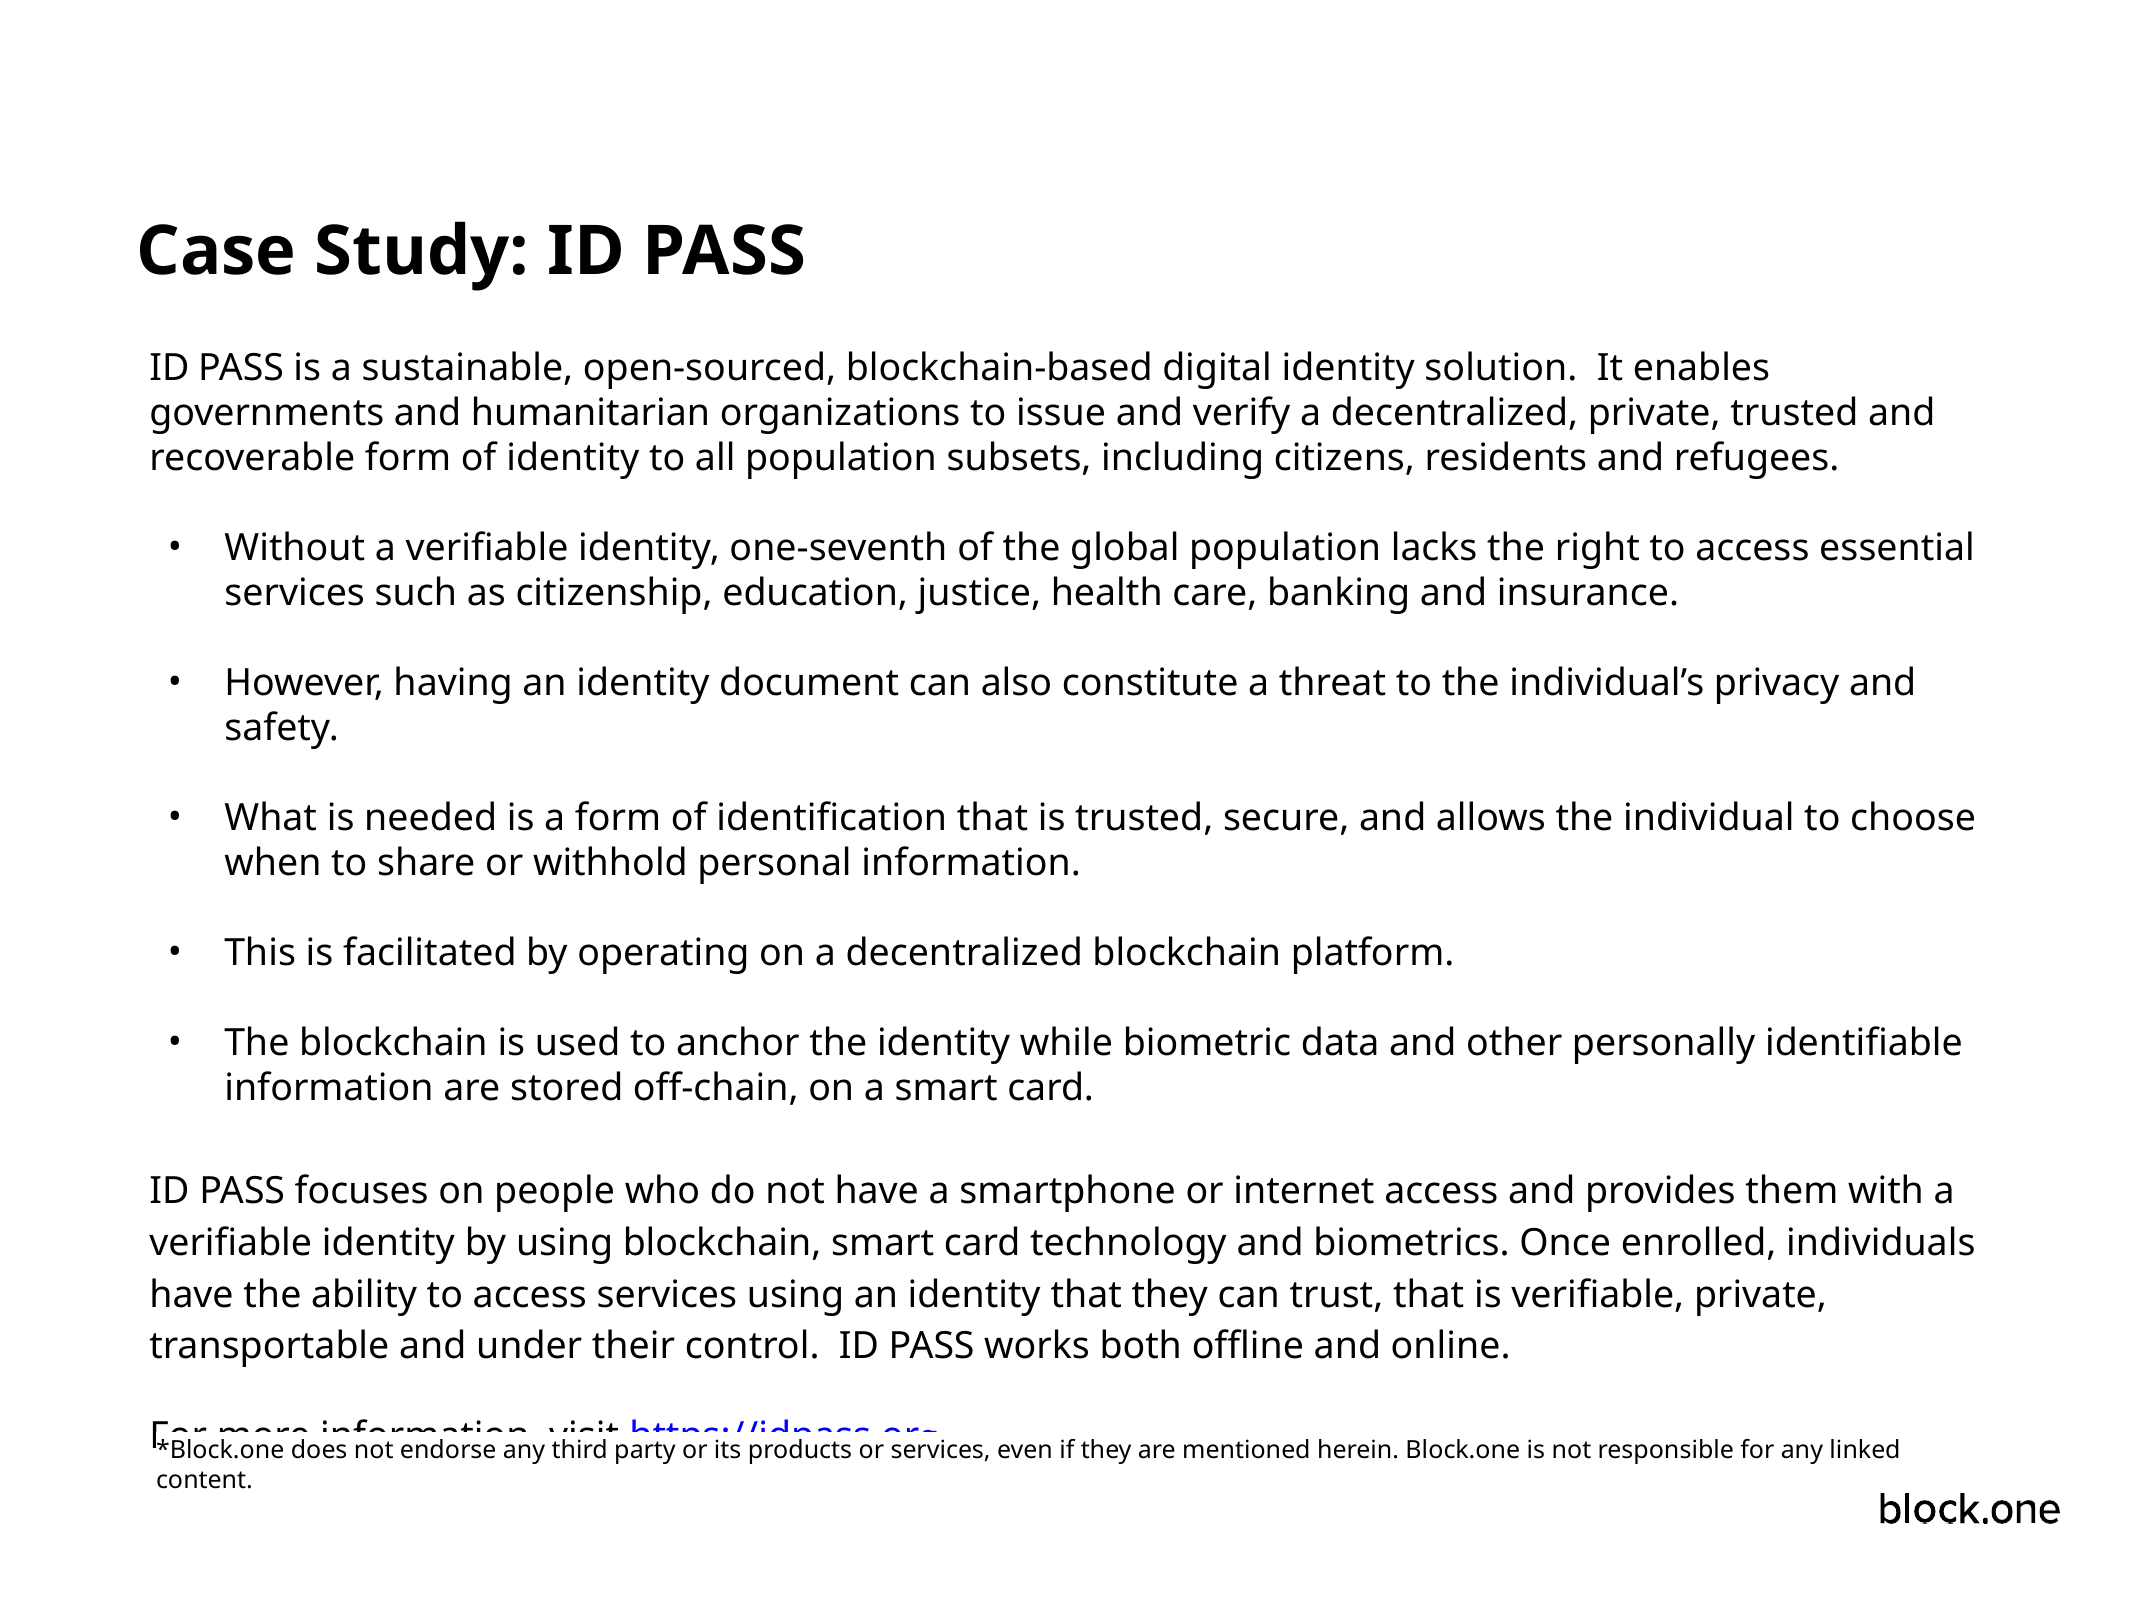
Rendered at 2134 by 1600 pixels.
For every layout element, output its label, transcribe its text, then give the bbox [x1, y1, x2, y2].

text_box [2039, 1500, 2060, 1524]
text_box [1960, 1493, 1988, 1524]
text_box [2016, 1500, 2036, 1523]
text_box ID PASS is a sustainable, open-sourced, blockchain-based digital identity solution. It enables governments and humanitarian organizations to issue and verify a decentralized, private, trusted and recoverable form of identity to all population subsets, including citizens, residents and refugees. Without a verifiable identity, one-seventh of the global population lacks the right to access essential services such as citizenship, education, justice, health care, banking and insurance. However, having an identity document can also constitute a threat to the individual’s privacy and safety. What is needed is a form of identification that is trusted, secure, and allows the individual to choose when to share or withhold personal information. This is facilitated by operating on a decentralized blockchain platform. The blockchain is used to anchor the identity while biometric data and other personally identifiable information are stored off-chain, on a smart card. ID PASS focuses on people who do not have a smartphone or internet access and provides them with a verifiable identity by using blockchain, smart card technology and biometrics. Once enrolled, individuals have the ability to access services using an identity that they can trust, that is verifiable, private, transportable and under their control. ID PASS works both offline and online. For more information, visit https://idpass.org [140, 334, 2016, 1388]
text_box [1914, 1500, 1957, 1524]
picture [1880, 1493, 1901, 1524]
text_box Case Study: ID PASS [121, 190, 991, 288]
text_box *Block.one does not endorse any third party or its products or services, even if they are mentioned herein. Block.one is not responsible for any linked content. [140, 1388, 2016, 1486]
text_box [1991, 1500, 2013, 1524]
